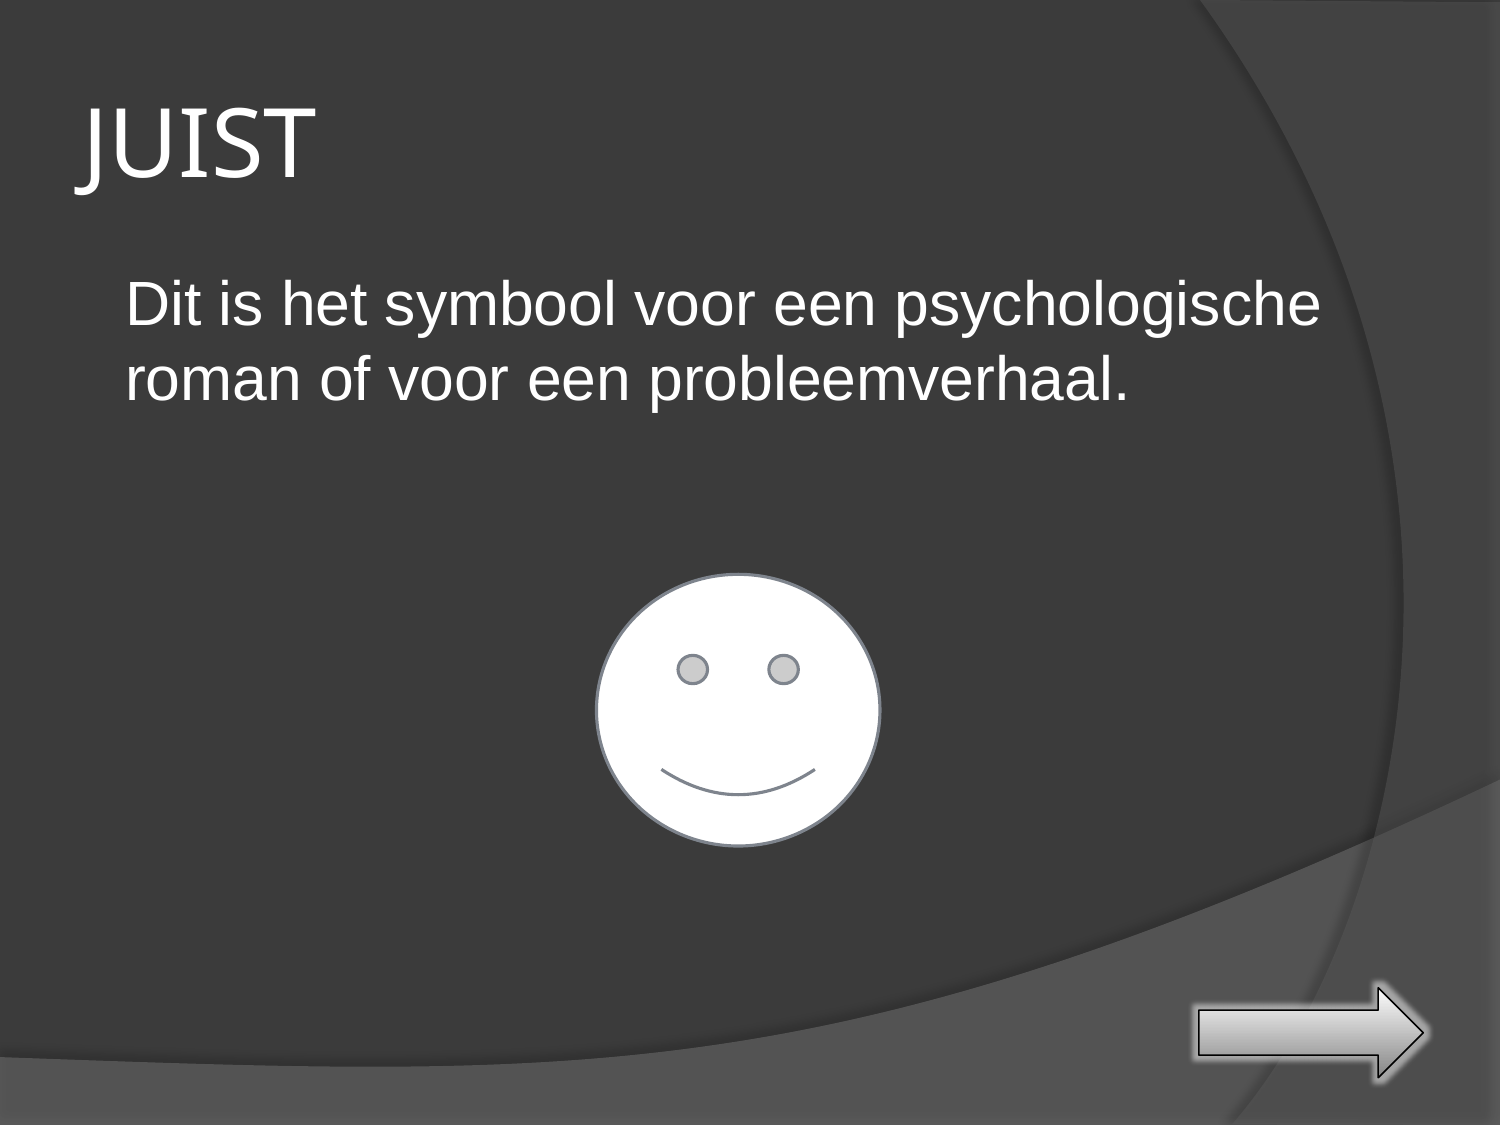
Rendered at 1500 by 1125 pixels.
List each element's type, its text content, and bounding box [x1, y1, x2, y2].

title JUIST [75, 45, 1300, 233]
text_box [594, 572, 882, 848]
text_box [1198, 986, 1424, 1079]
list Dit is het symbool voor een psychologische roman of voor een probleemverhaal. [41, 255, 1355, 544]
